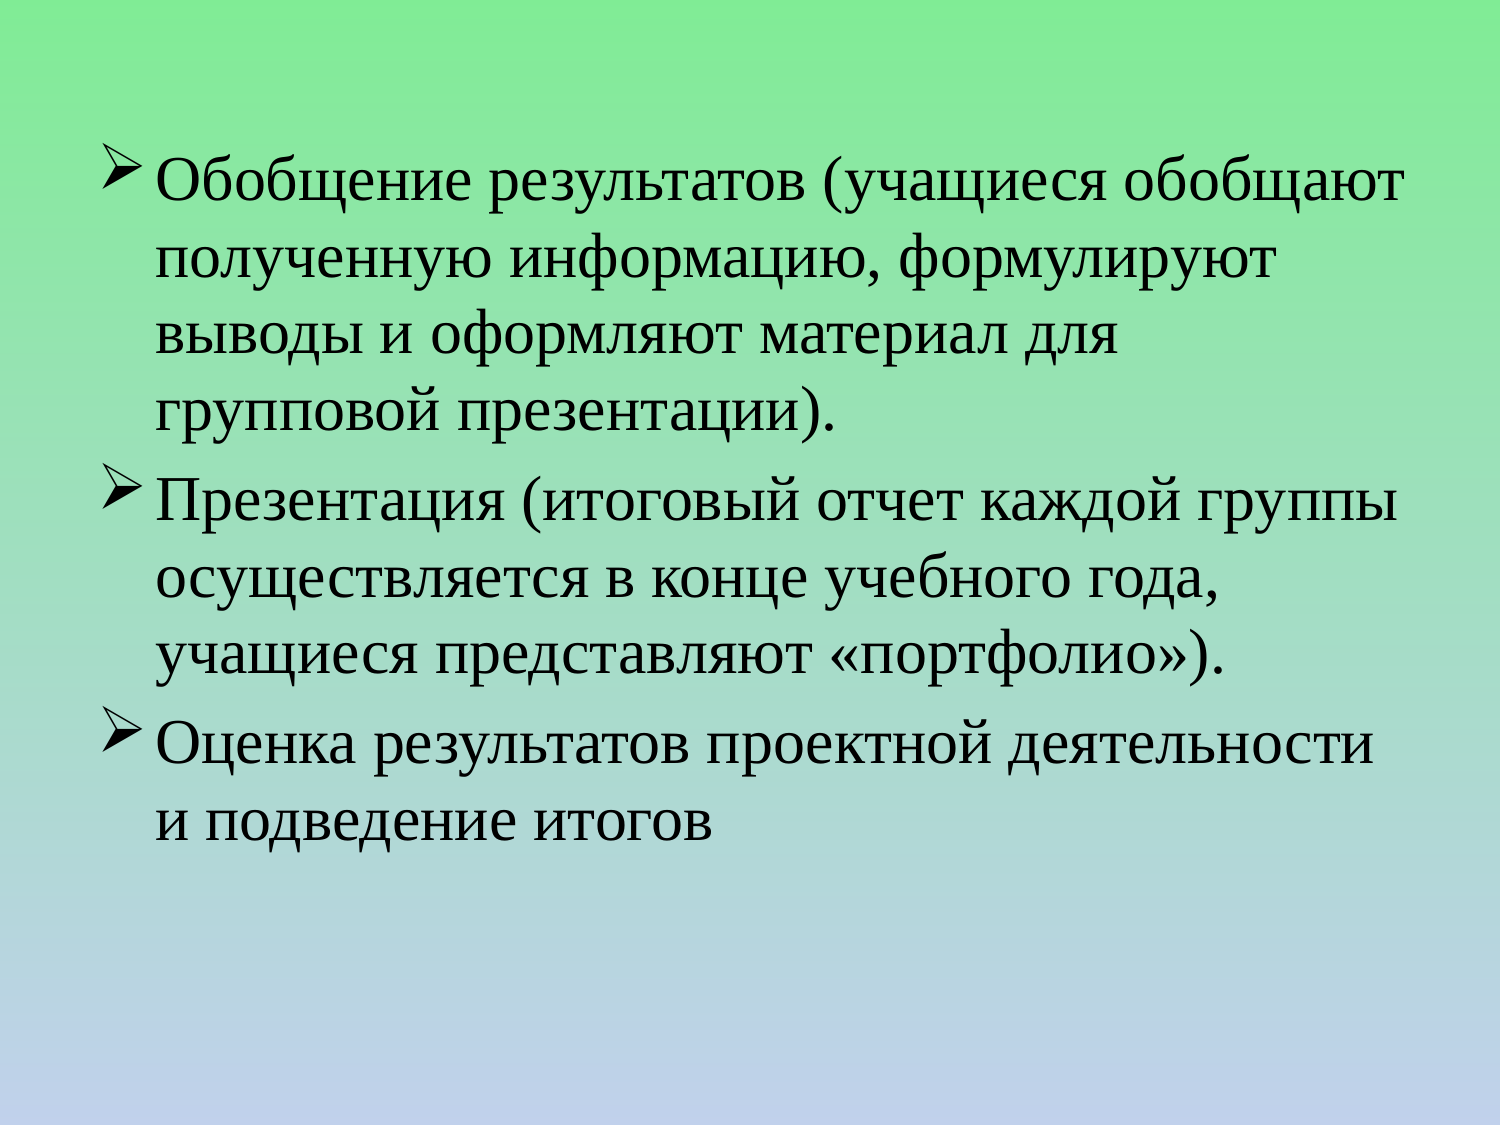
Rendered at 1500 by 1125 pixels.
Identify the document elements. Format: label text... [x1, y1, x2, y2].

list Обобщение результатов (учащиеся обобщают полученную информацию, формулируют выводы и оформляют материал для групповой презентации). Презентация (итоговый отчет каждой группы осуществляется в конце учебного года, учащиеся представляют «портфолио»). Оценка результатов проектной деятельности и подведение итогов [82, 128, 1432, 872]
